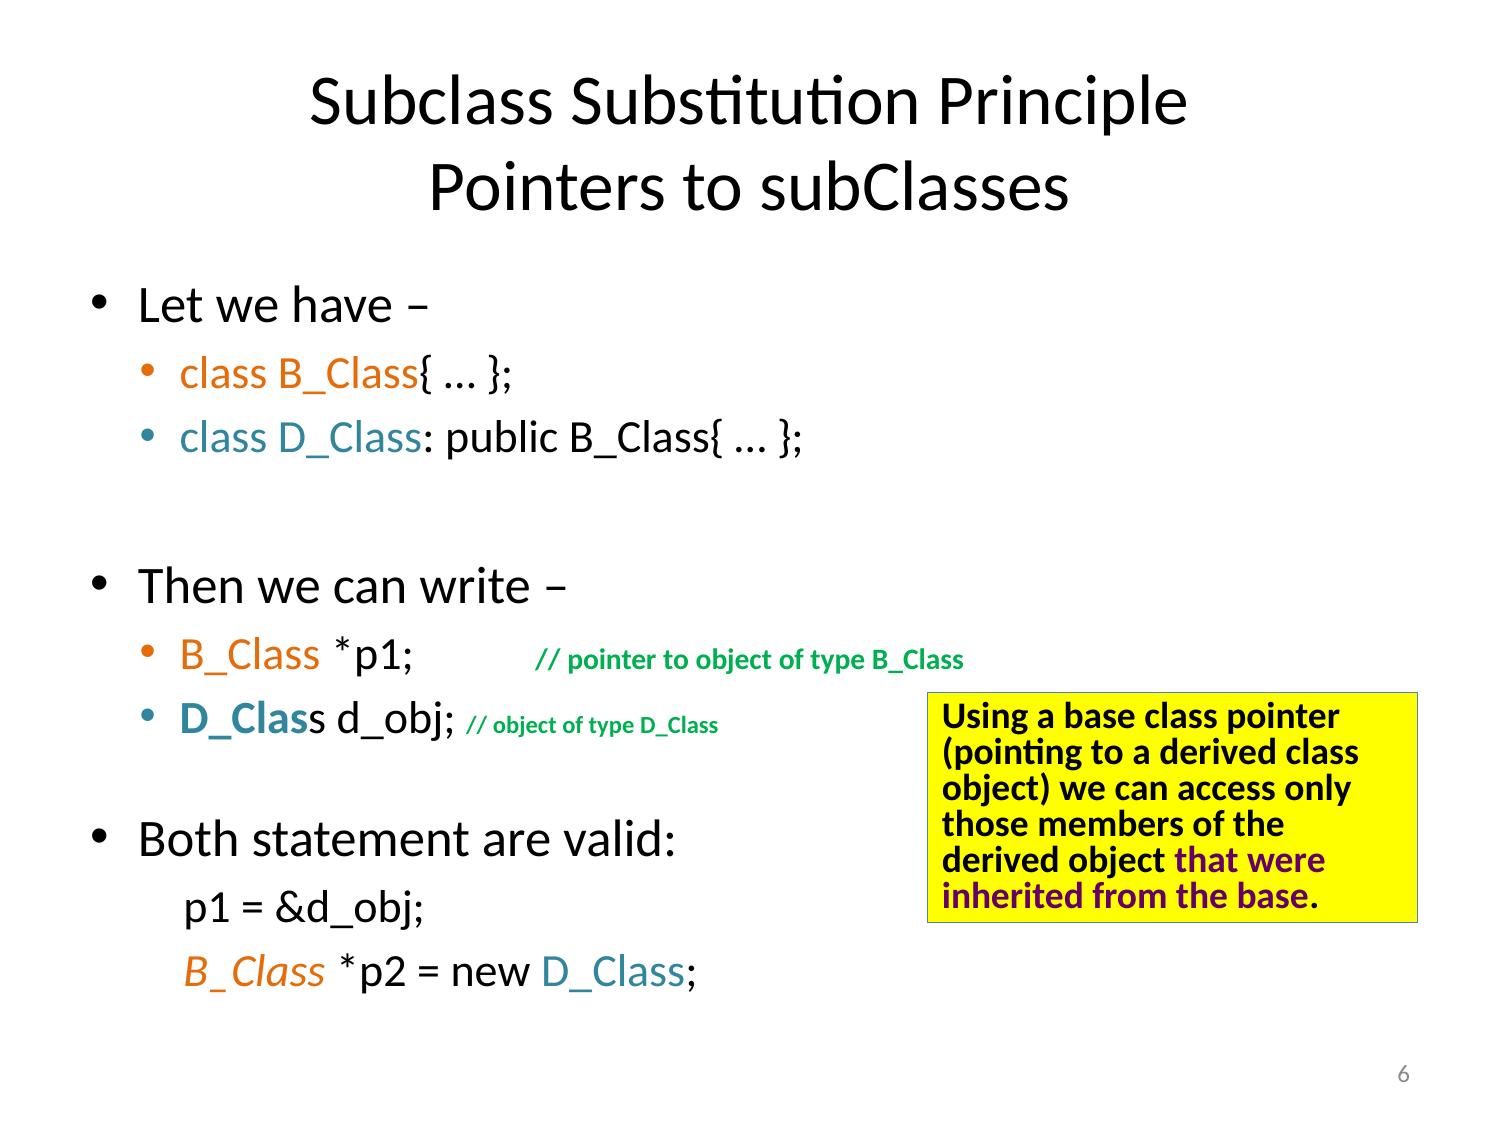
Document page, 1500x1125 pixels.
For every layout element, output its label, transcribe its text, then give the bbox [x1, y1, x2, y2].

list Let we have – class B_Class{ … }; class D_Class: public B_Class{ … }; Then we can write – B_Class *p1; // pointer to object of type B_Class D_Class d_obj; // object of type D_Class Both statement are valid: p1 = &d_obj; B_Class *p2 = new D_Class; [75, 262, 1425, 1005]
text_box Using a base class pointer (pointing to a derived class object) we can access only those members of the derived object that were inherited from the base. [927, 692, 1418, 923]
title Subclass Substitution Principle Pointers to subClasses [75, 45, 1425, 233]
slide_number 6 [1074, 1042, 1425, 1103]
